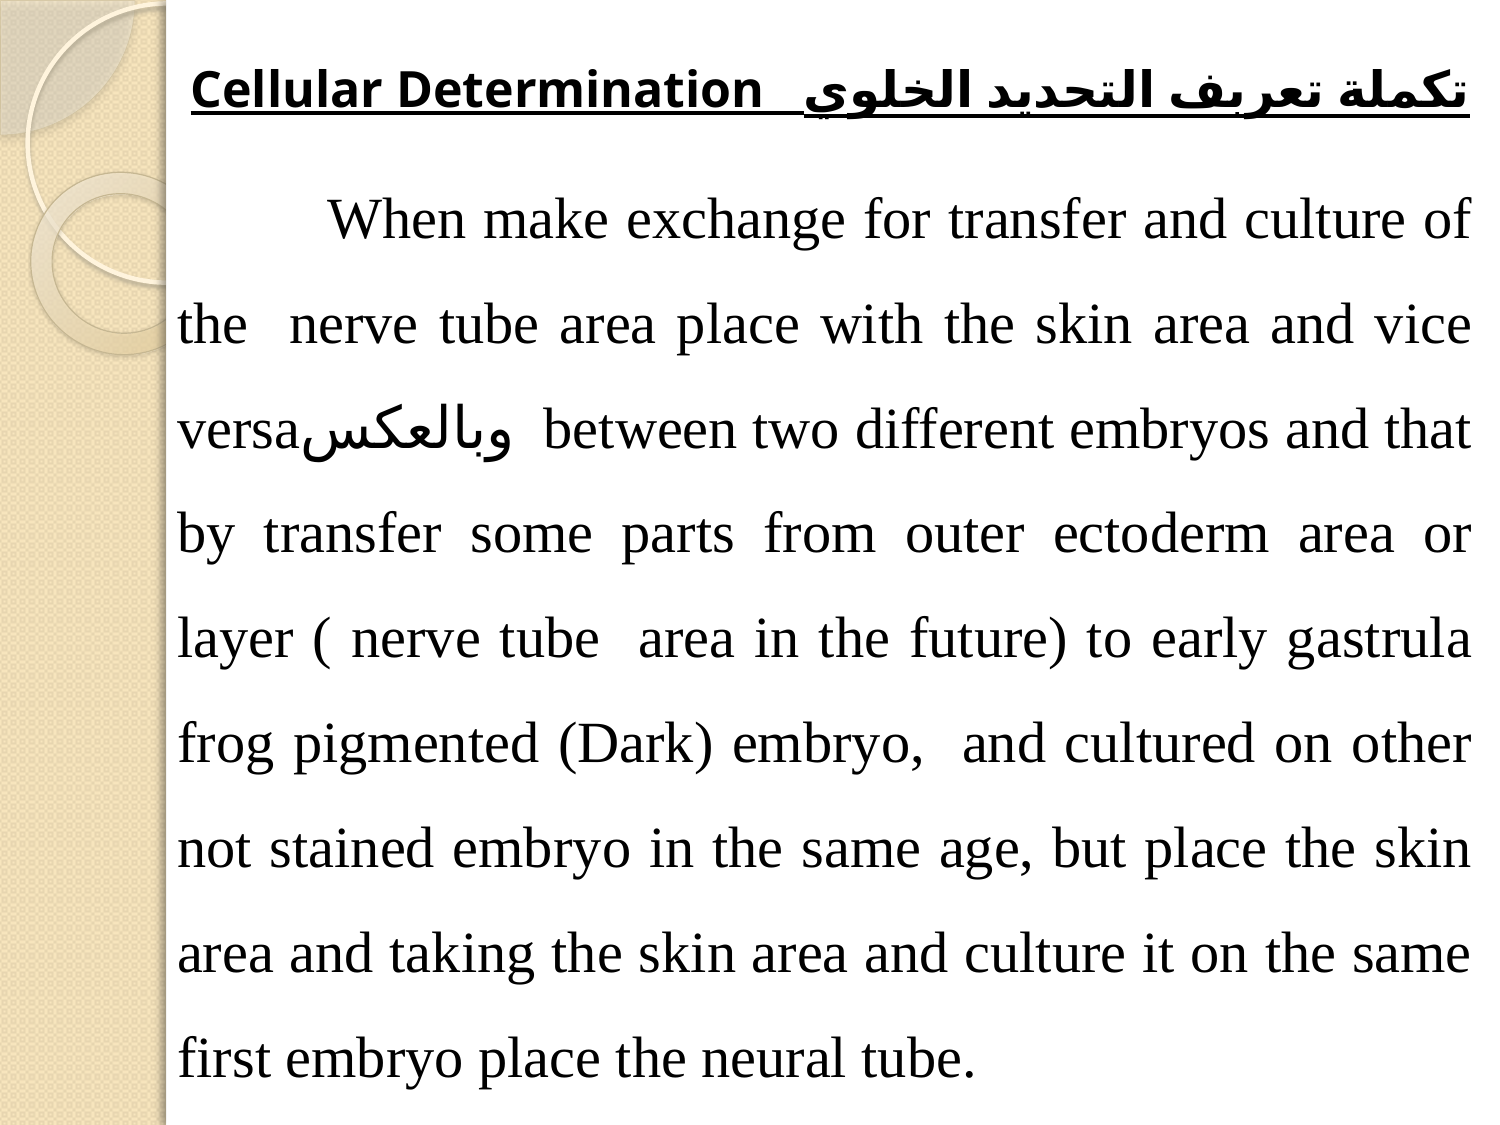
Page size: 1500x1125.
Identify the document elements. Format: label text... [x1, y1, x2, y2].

text_box When make exchange for transfer and culture of the nerve tube area place with the skin area and vice versaوبالعكس between two different embryos and that by transfer some parts from outer ectoderm area or layer ( nerve tube area in the future) to early gastrula frog pigmented (Dark) embryo, and cultured on other not stained embryo in the same age, but place the skin area and taking the skin area and culture it on the same first embryo place the neural tube. [162, 137, 1488, 1097]
text_box Cellular Determination تكملة تعربف التحديد الخلوي [175, 49, 1485, 125]
